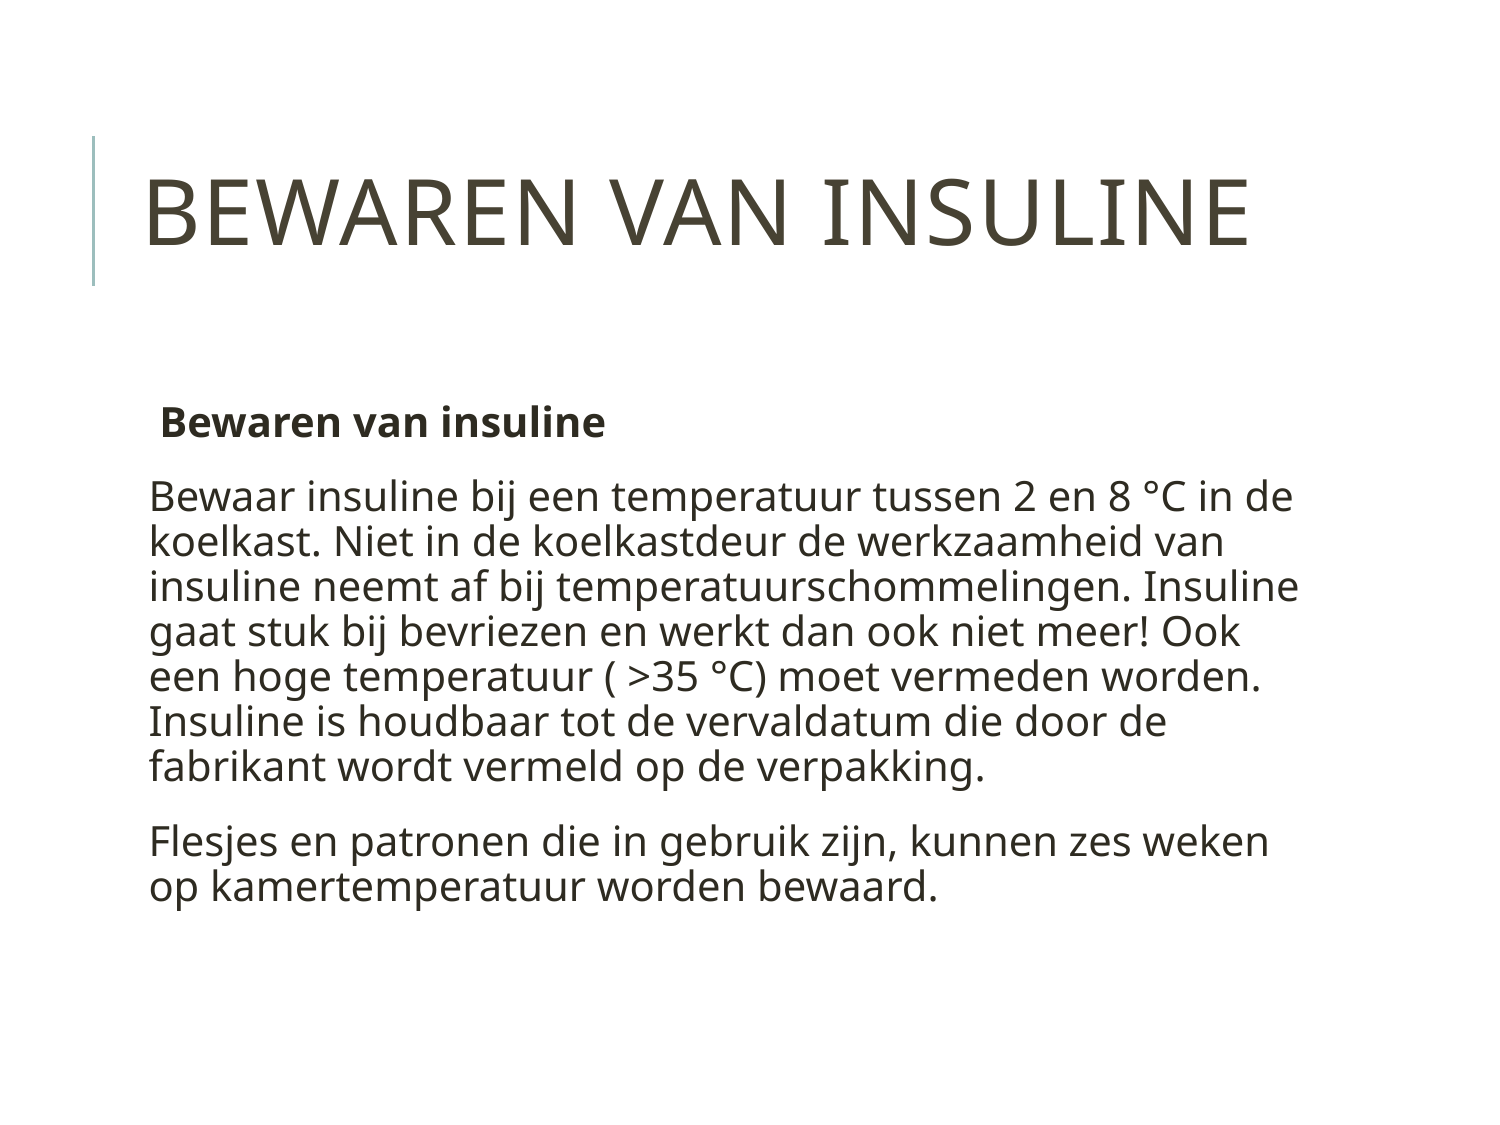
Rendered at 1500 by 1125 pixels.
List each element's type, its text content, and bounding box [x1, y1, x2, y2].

title Bewaren van insuline [126, 96, 1322, 314]
list Bewaren van insuline Bewaar insuline bij een temperatuur tussen 2 en 8 °C in de koelkast. Niet in de koelkastdeur de werkzaamheid van insuline neemt af bij temperatuurschommelingen. Insuline gaat stuk bij bevriezen en werkt dan ook niet meer! Ook een hoge temperatuur ( >35 °C) moet vermeden worden. Insuline is houdbaar tot de vervaldatum die door de fabrikant wordt vermeld op de verpakking. Flesjes en patronen die in gebruik zijn, kunnen zes weken op kamertemperatuur worden bewaard. [126, 314, 1322, 975]
